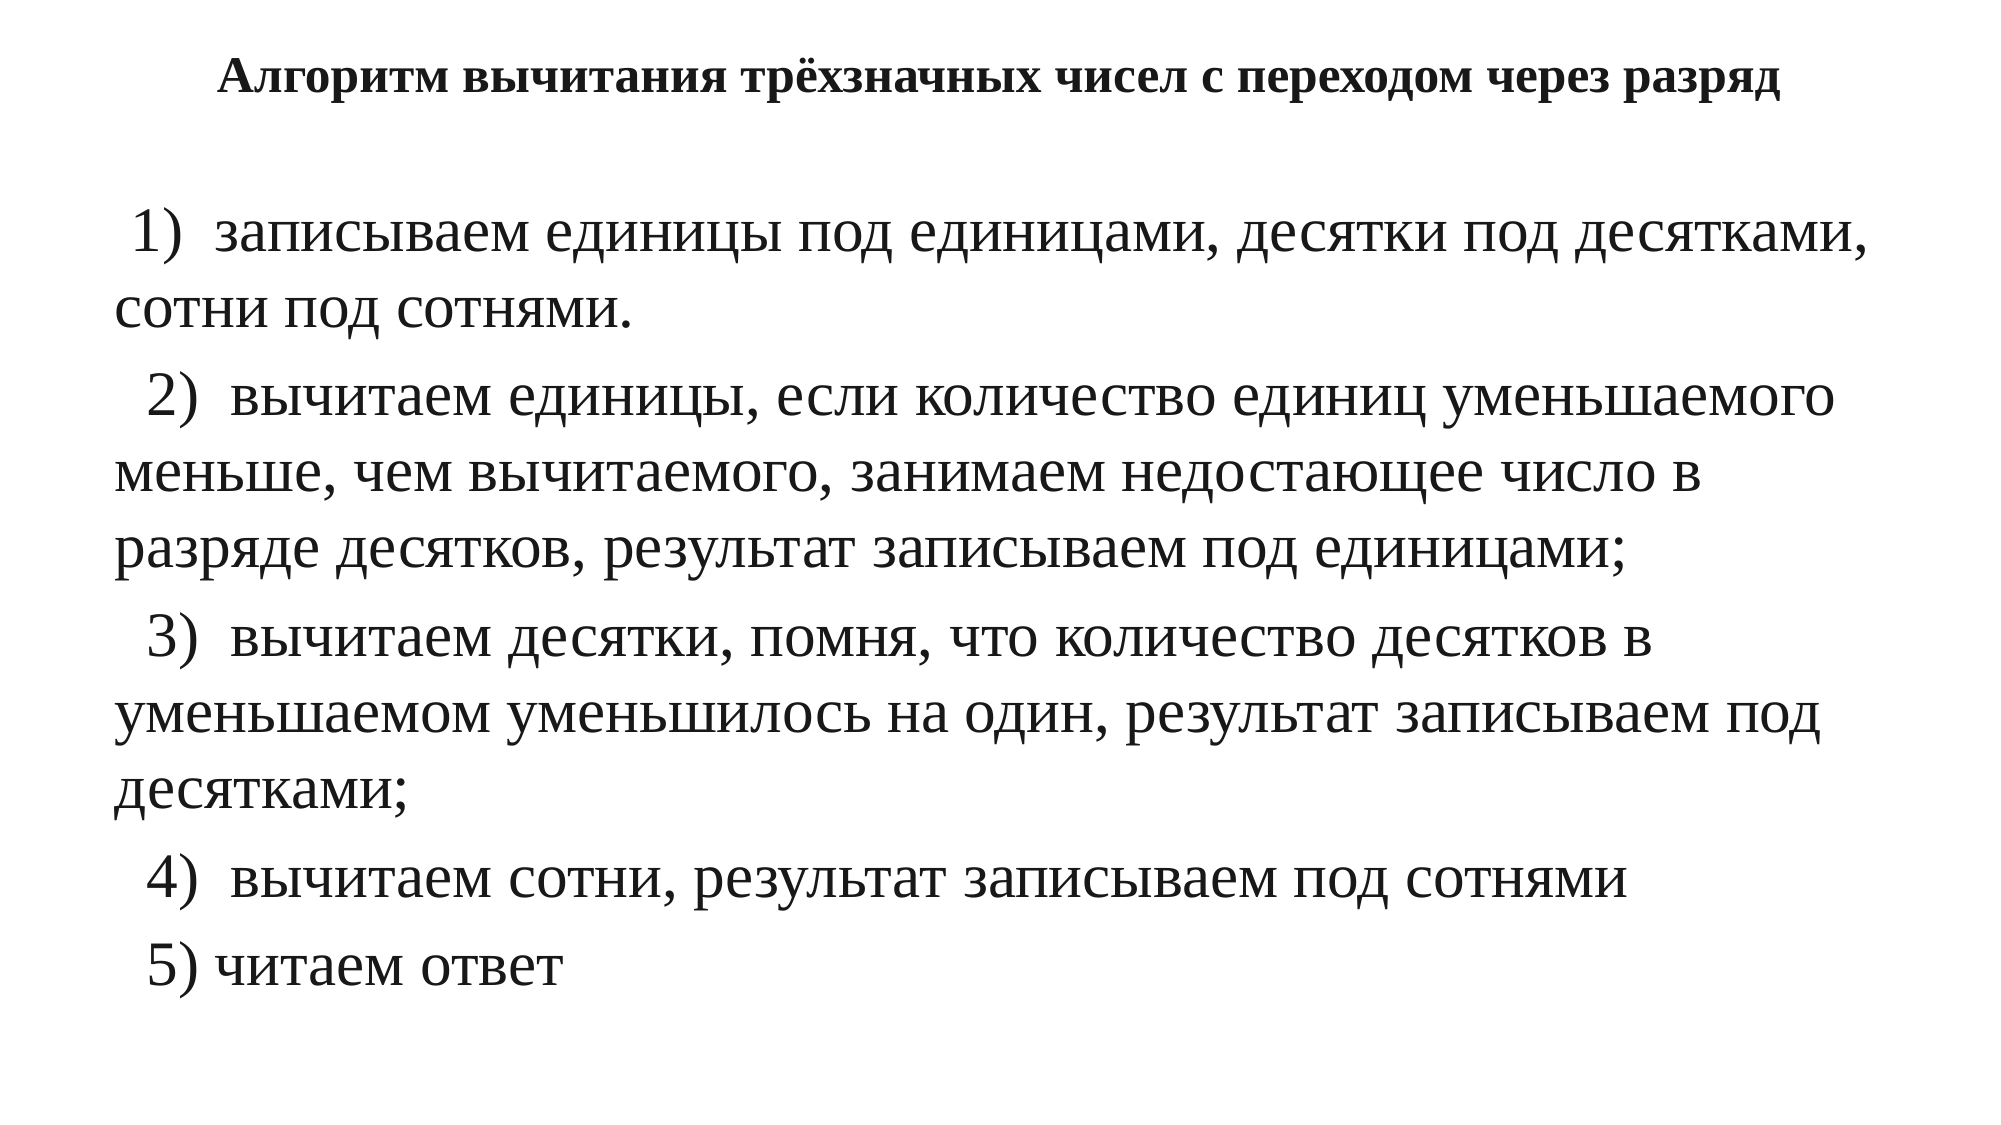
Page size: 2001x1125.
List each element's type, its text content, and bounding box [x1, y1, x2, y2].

list Алгоритм вычитания трёхзначных чисел с переходом через разряд 1) записываем единицы под единицами, десятки под десятками, сотни под сотнями. 2) вычитаем единицы, если количество единиц уменьшаемого меньше, чем вычитаемого, занимаем недостающее число в разряде десятков, результат записываем под единицами; 3) вычитаем десятки, помня, что количество десятков в уменьшаемом уменьшилось на один, результат записываем под десятками; 4) вычитаем сотни, результат записываем под сотнями 5) читаем ответ [99, 33, 1900, 1078]
